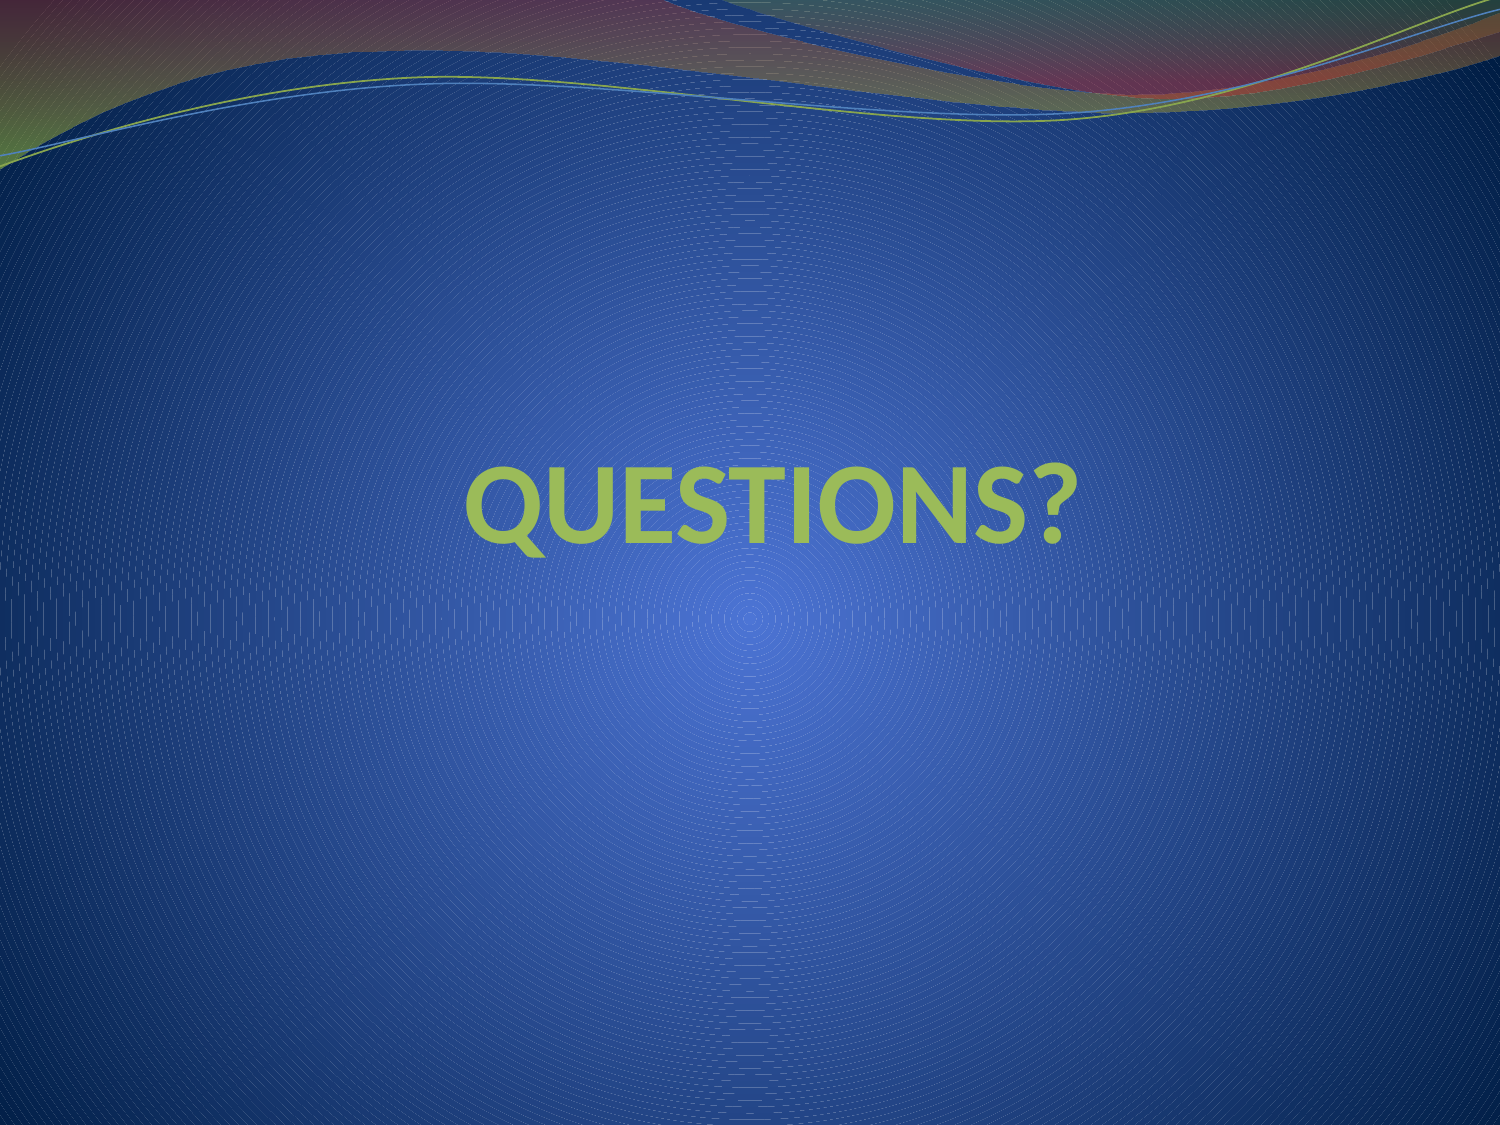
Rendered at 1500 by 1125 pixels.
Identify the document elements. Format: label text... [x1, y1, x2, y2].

title QUESTIONS? [135, 385, 1411, 567]
